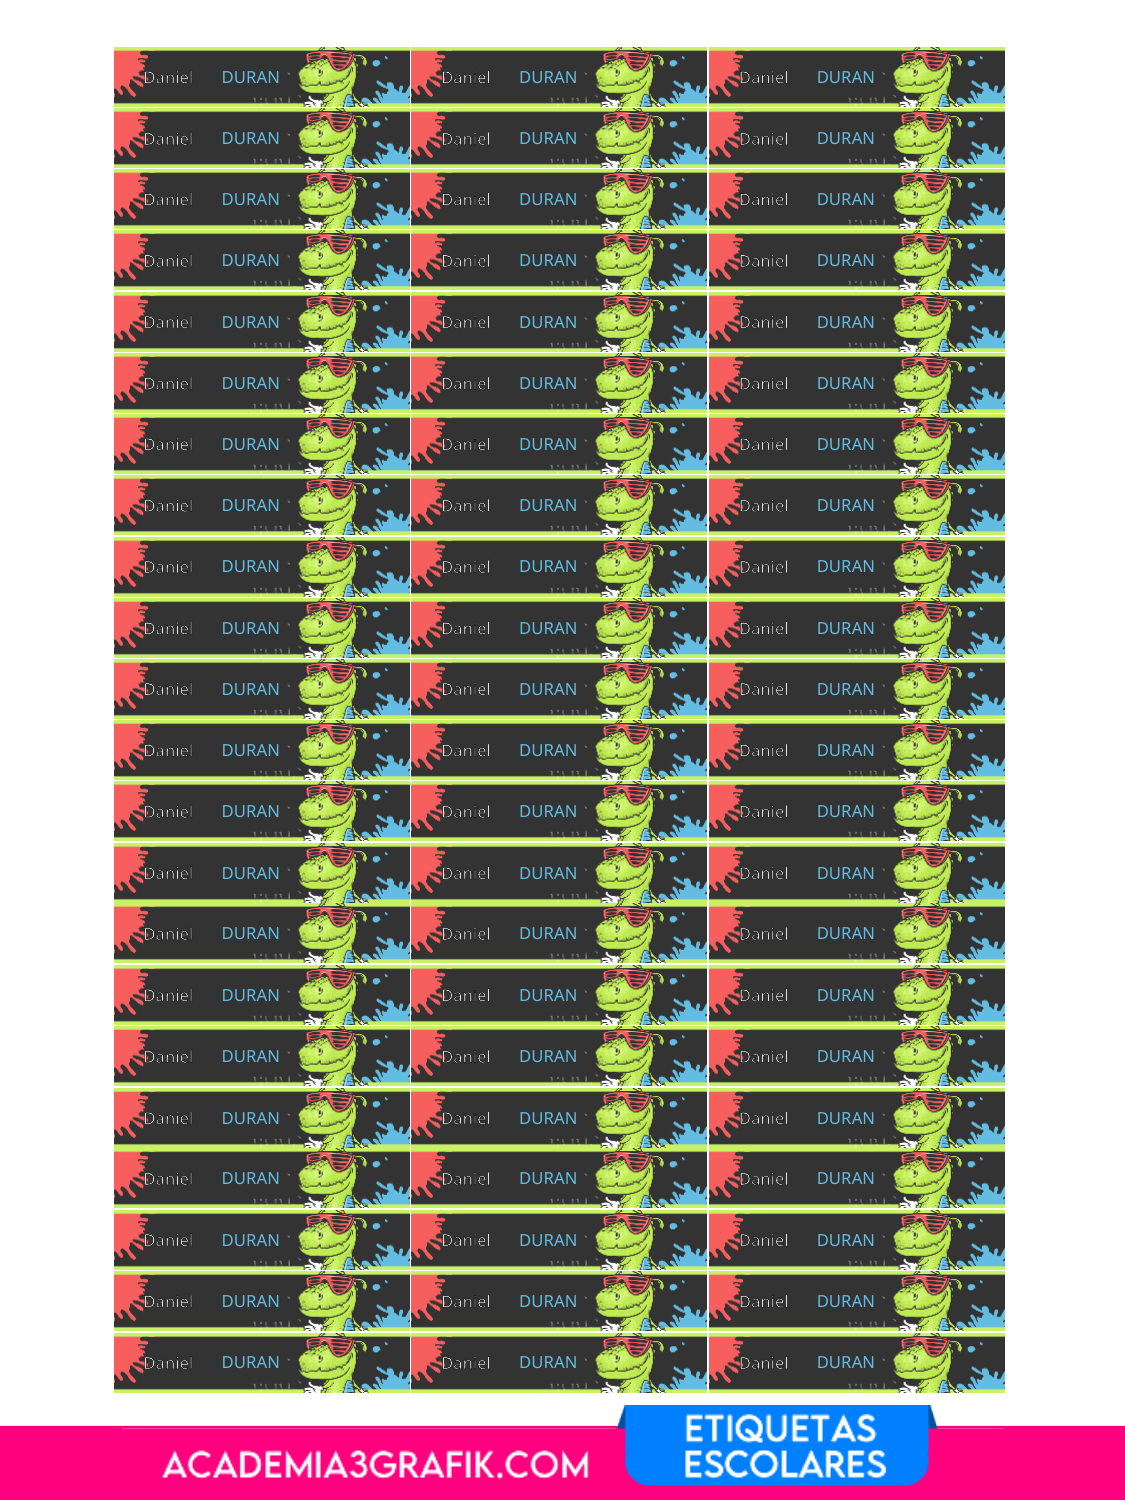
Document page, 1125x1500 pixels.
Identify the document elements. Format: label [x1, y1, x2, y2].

picture [411, 598, 707, 658]
picture [114, 47, 410, 107]
picture [114, 659, 410, 719]
picture [114, 1026, 410, 1086]
picture [411, 108, 707, 168]
picture [709, 537, 1005, 597]
picture [709, 353, 1005, 413]
picture [411, 47, 707, 107]
picture [709, 843, 1005, 963]
picture [709, 1210, 1005, 1270]
picture [114, 537, 410, 597]
picture [411, 965, 707, 1025]
picture [411, 353, 707, 413]
picture [709, 965, 1005, 1025]
picture [709, 1271, 1005, 1331]
picture [709, 1026, 1005, 1086]
picture [114, 598, 410, 658]
picture [709, 292, 1005, 352]
picture [114, 414, 410, 474]
picture [411, 843, 707, 963]
picture [122, 1405, 1003, 1500]
picture [709, 1088, 1005, 1208]
picture [114, 230, 410, 290]
picture [411, 781, 707, 841]
picture [709, 475, 1005, 535]
picture [114, 1210, 410, 1270]
picture [709, 230, 1005, 290]
picture [411, 292, 707, 352]
picture [114, 965, 410, 1025]
picture [114, 781, 410, 841]
picture [411, 1333, 707, 1393]
picture [411, 169, 707, 229]
picture [114, 169, 410, 229]
picture [114, 353, 410, 413]
picture [709, 108, 1005, 168]
picture [114, 1333, 410, 1393]
picture [709, 598, 1005, 658]
picture [709, 414, 1005, 474]
picture [114, 475, 410, 535]
picture [709, 659, 1005, 719]
picture [114, 720, 410, 780]
picture [411, 537, 707, 597]
picture [709, 781, 1005, 841]
picture [411, 414, 707, 474]
picture [411, 1271, 707, 1331]
picture [114, 843, 410, 963]
picture [411, 1026, 707, 1086]
picture [411, 475, 707, 535]
picture [709, 1333, 1005, 1393]
picture [114, 1271, 410, 1331]
picture [411, 659, 707, 719]
picture [411, 230, 707, 290]
picture [411, 1210, 707, 1270]
picture [709, 169, 1005, 229]
picture [114, 108, 410, 168]
picture [709, 720, 1005, 780]
picture [114, 1088, 410, 1208]
picture [411, 720, 707, 780]
picture [709, 47, 1005, 107]
picture [411, 1088, 707, 1208]
picture [114, 292, 410, 352]
